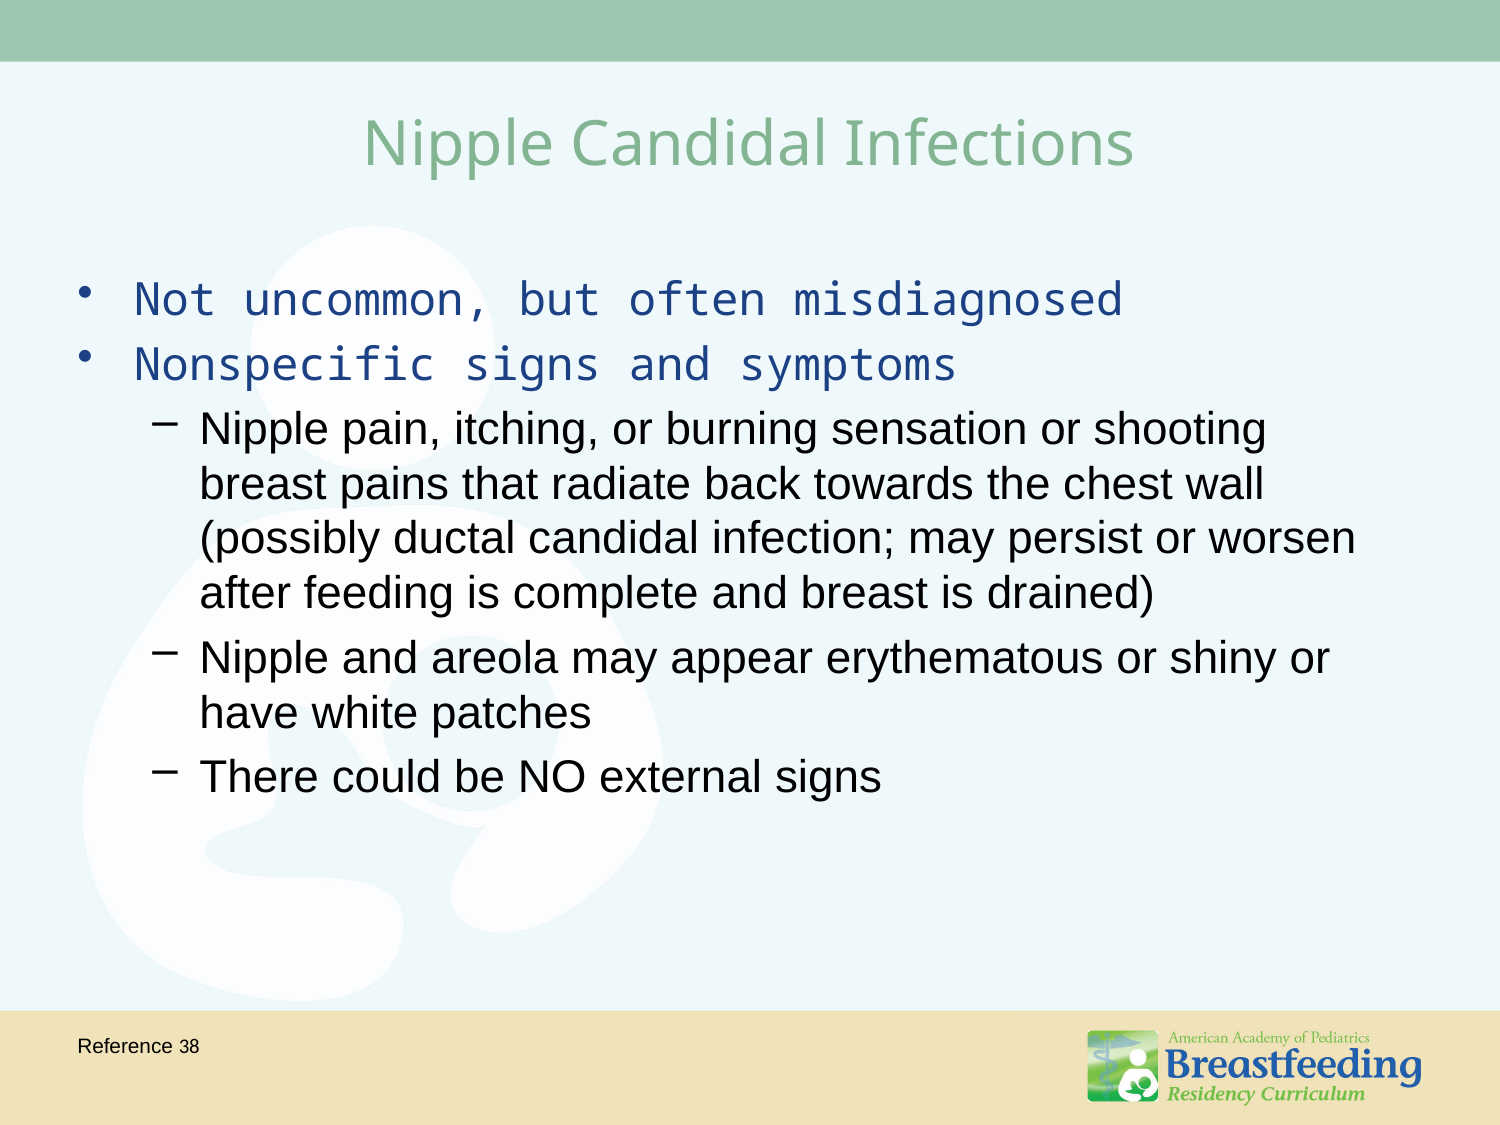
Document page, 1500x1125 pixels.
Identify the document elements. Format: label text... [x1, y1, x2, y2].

list Not uncommon, but often misdiagnosed Nonspecific signs and symptoms Nipple pain, itching, or burning sensation or shooting breast pains that radiate back towards the chest wall (possibly ductal candidal infection; may persist or worsen after feeding is complete and breast is drained) Nipple and areola may appear erythematous or shiny or have white patches There could be NO external signs [62, 262, 1413, 901]
picture [0, 0, 1500, 1125]
title Nipple Candidal Infections [74, 54, 1426, 228]
text_box Reference 38 [62, 1025, 325, 1065]
